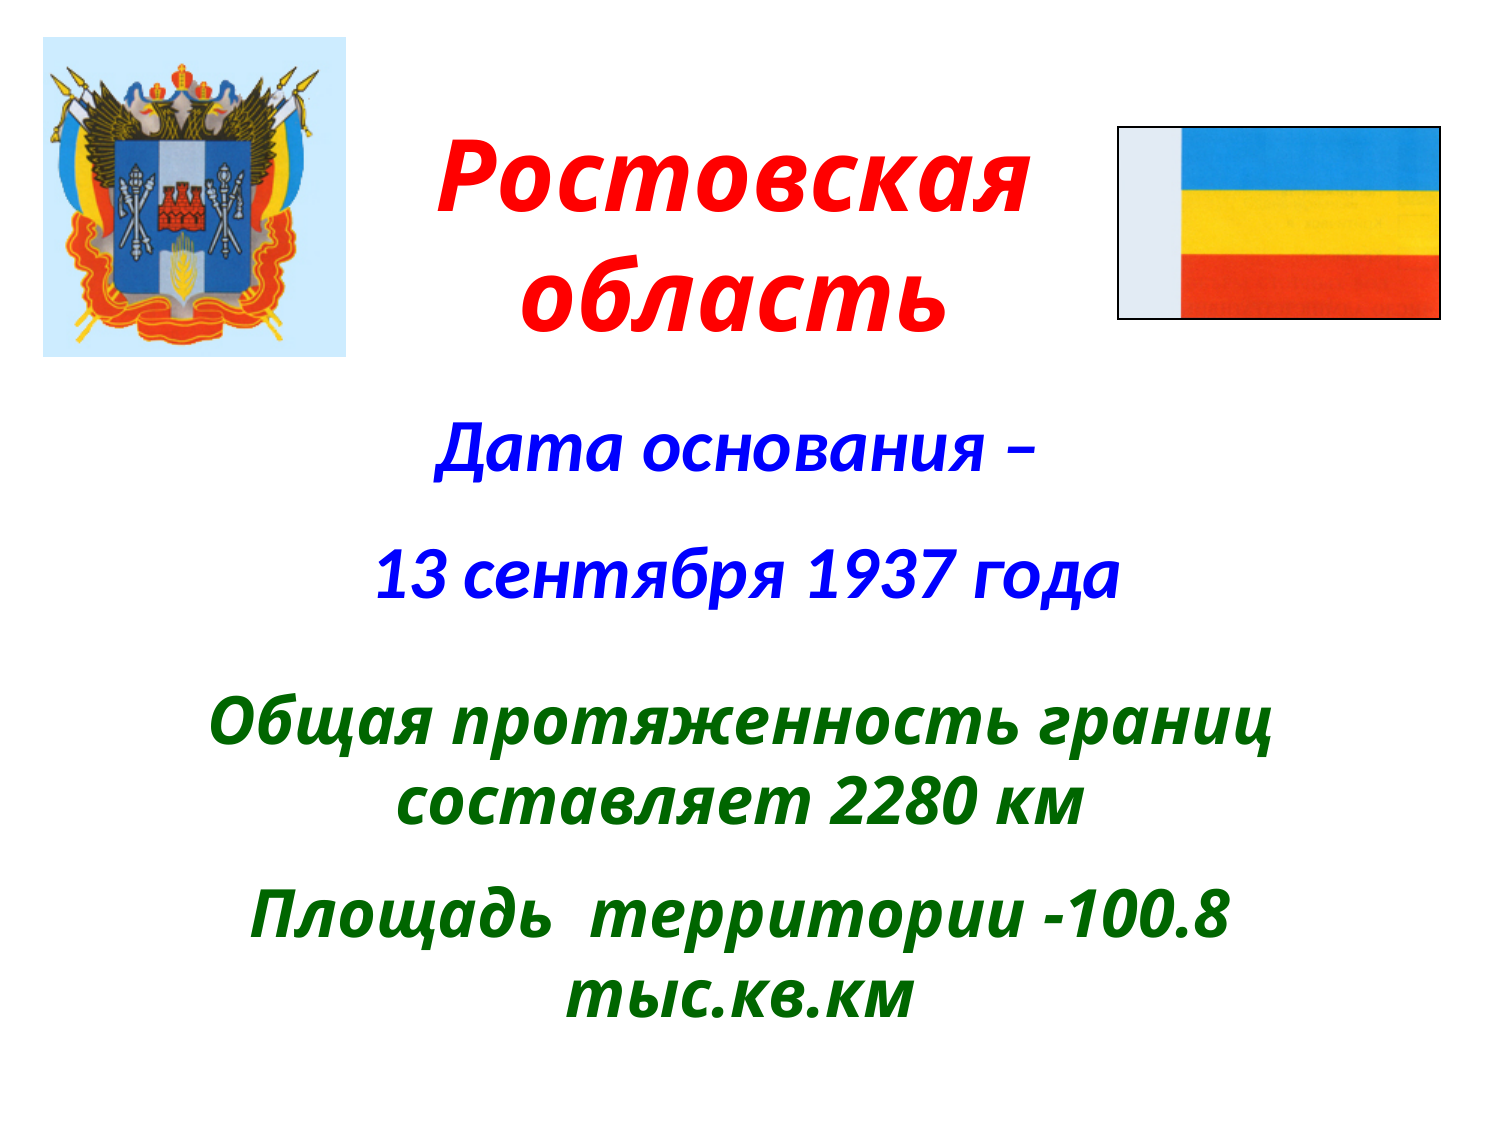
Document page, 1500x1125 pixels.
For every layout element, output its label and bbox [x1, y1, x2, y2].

text_box [37, 37, 1456, 1060]
